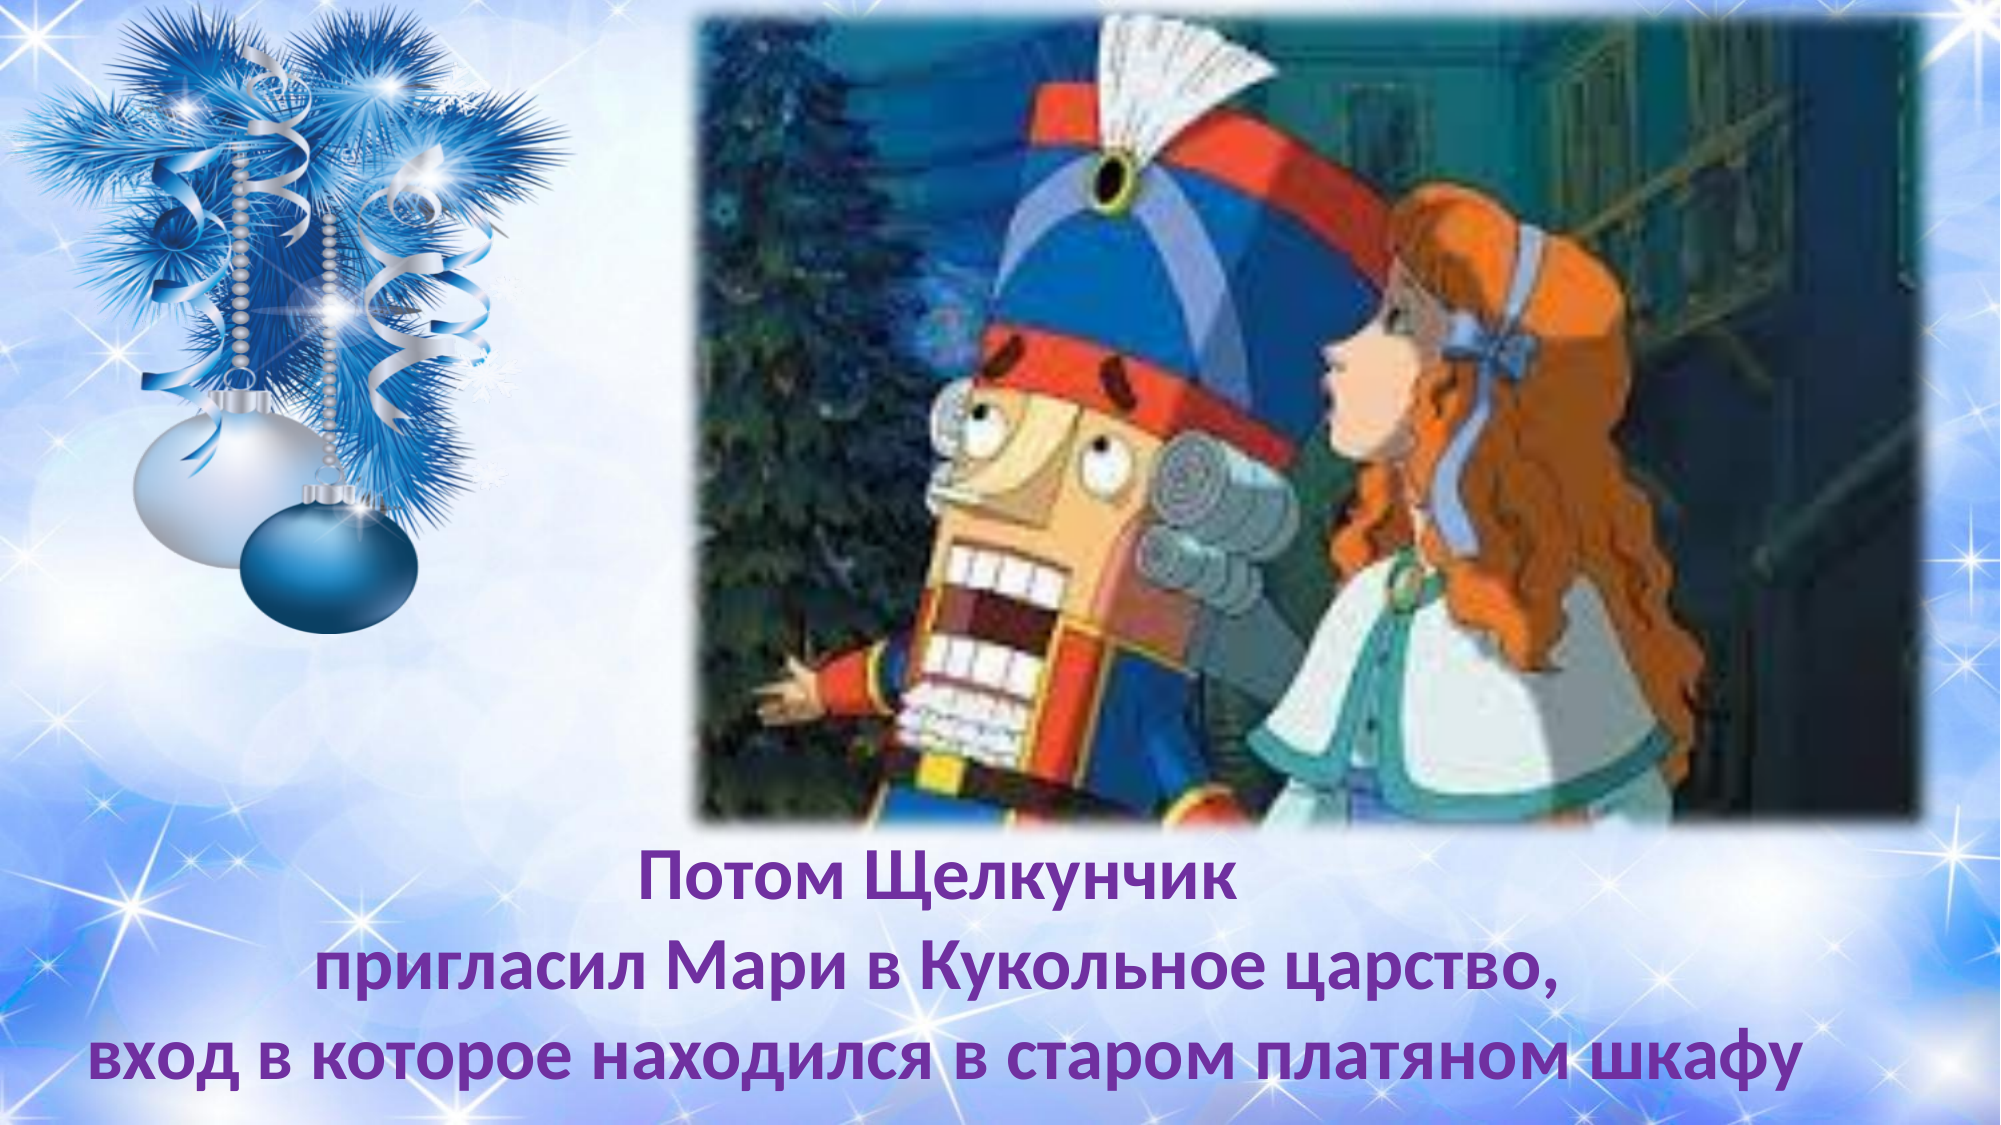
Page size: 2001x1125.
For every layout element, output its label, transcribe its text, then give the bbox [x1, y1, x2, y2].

text_box Потом Щелкунчик пригласил Мари в Кукольное царство, вход в которое находился в старом платяном шкафу [60, 817, 1832, 1103]
picture [0, 0, 2000, 1125]
